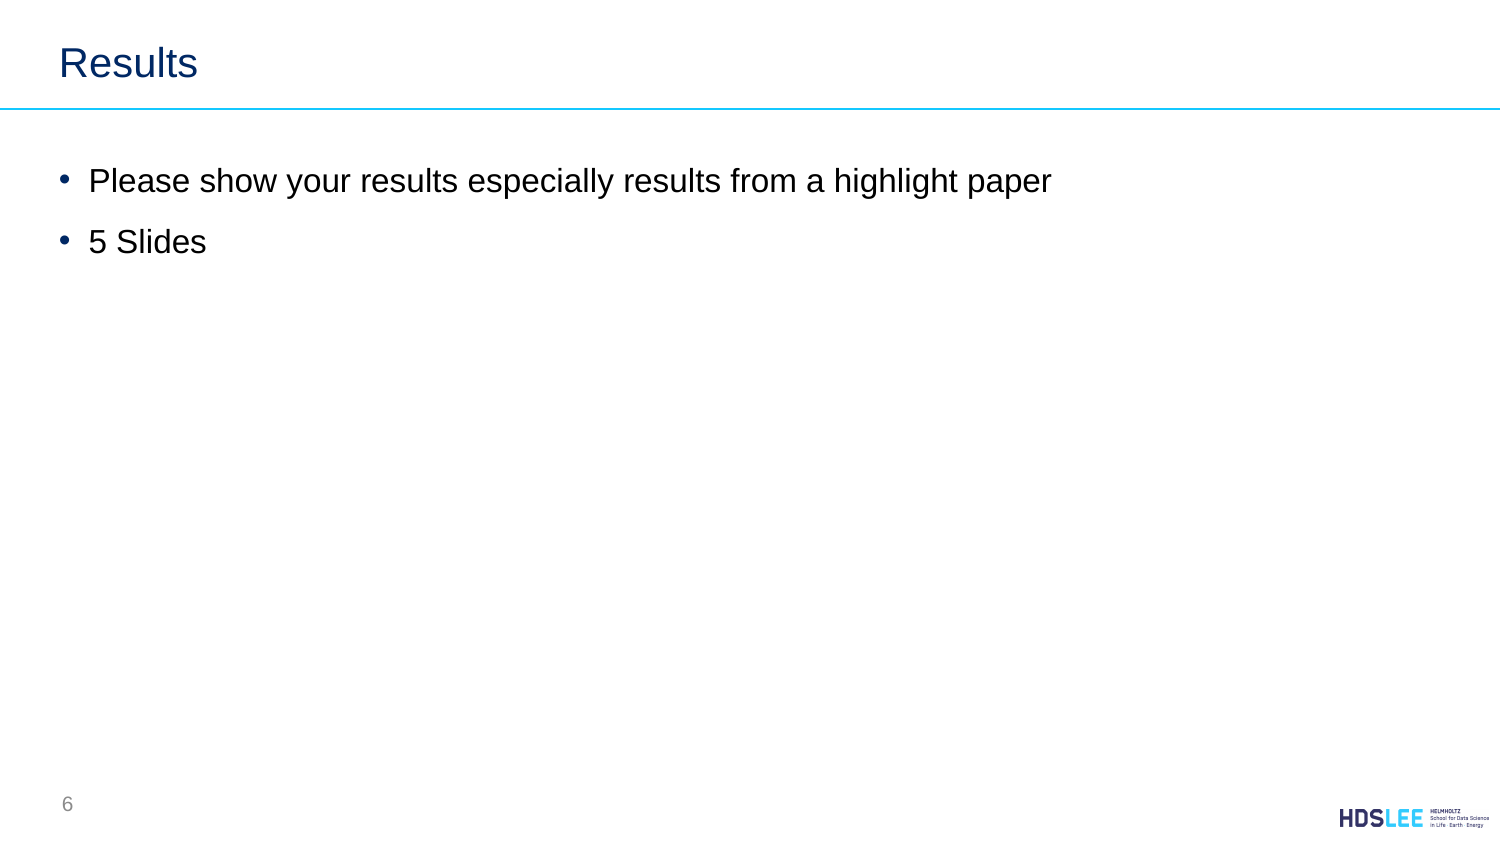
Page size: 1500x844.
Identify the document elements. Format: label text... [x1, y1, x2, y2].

text_box 6 [47, 782, 385, 828]
picture [1340, 809, 1489, 828]
list Please show your results especially results from a highlight paper 5 Slides [58, 161, 1436, 777]
title Results [59, 36, 1441, 97]
